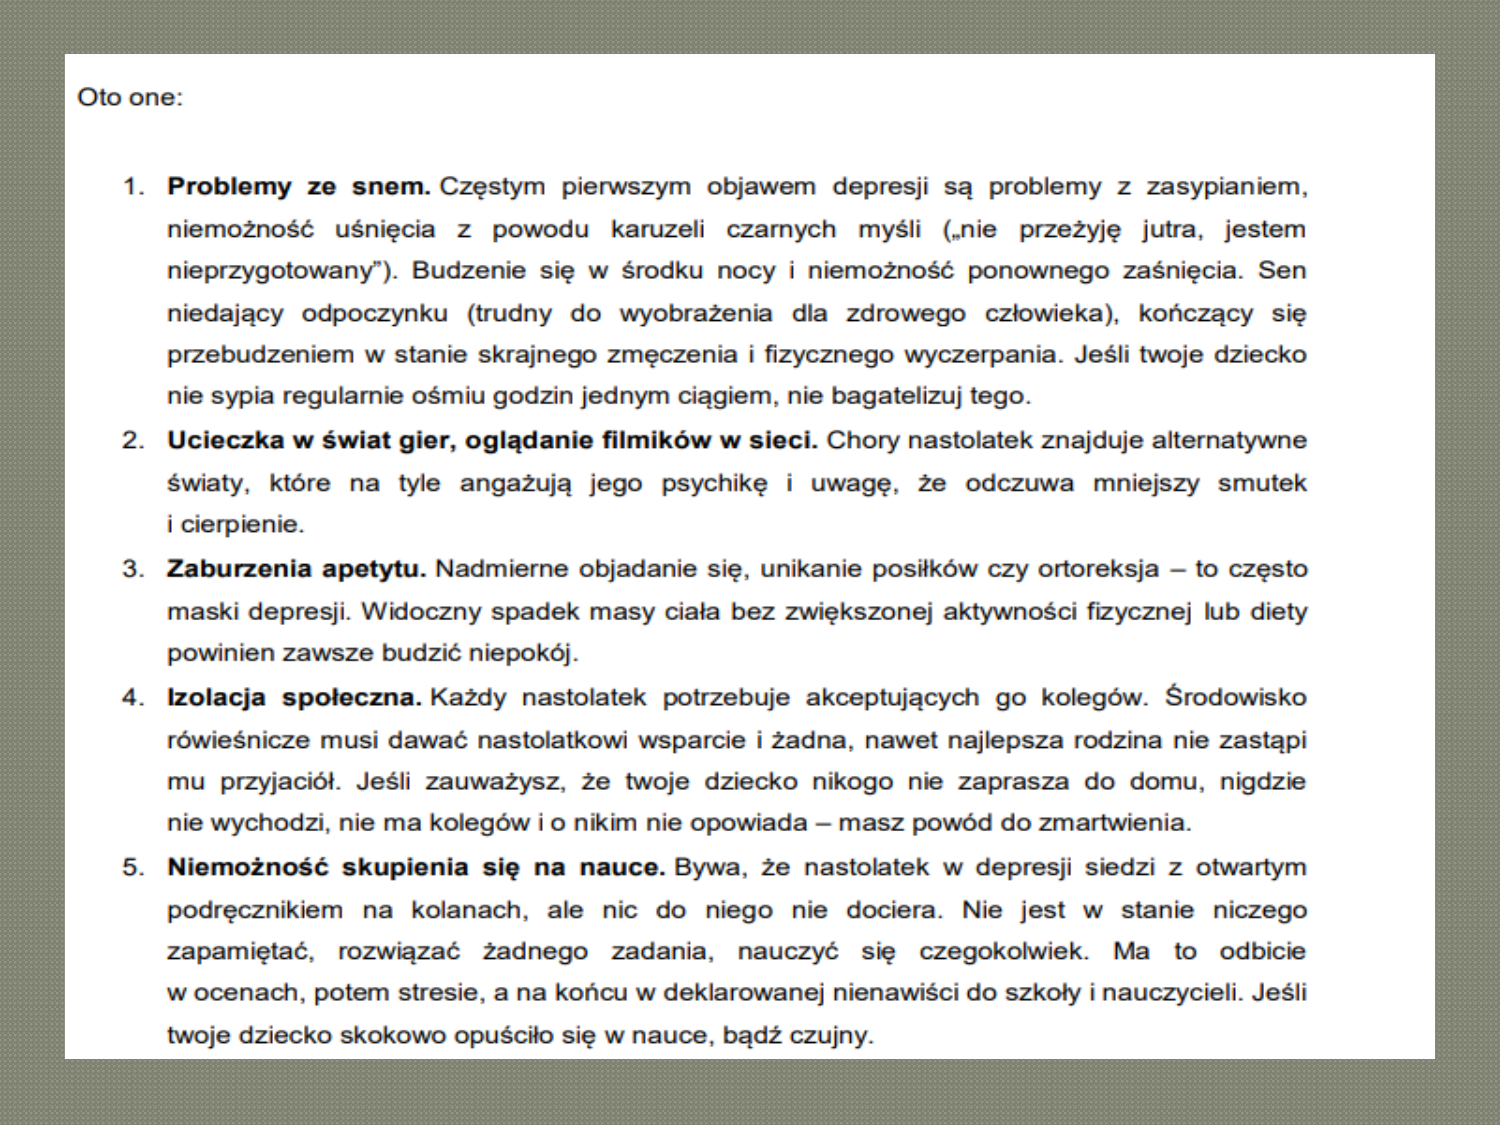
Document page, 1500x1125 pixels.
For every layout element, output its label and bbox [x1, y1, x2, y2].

picture [64, 54, 1436, 1059]
